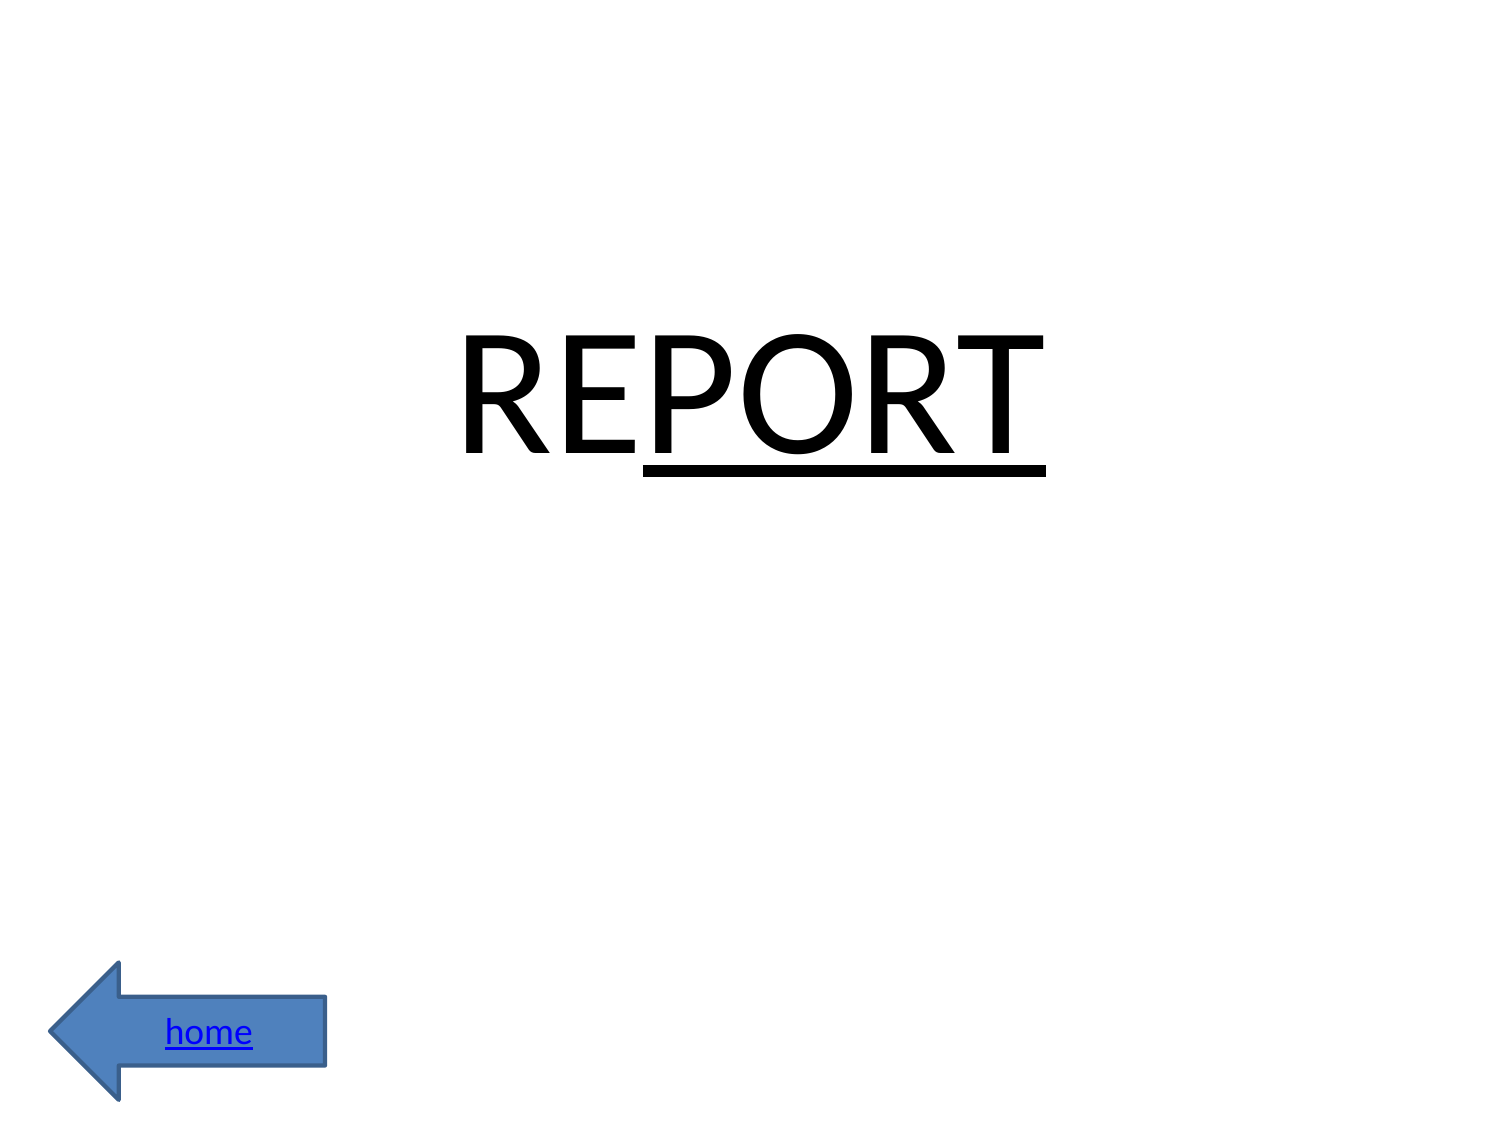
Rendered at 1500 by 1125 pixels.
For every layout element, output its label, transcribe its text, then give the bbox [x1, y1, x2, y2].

text_box home [150, 999, 325, 1060]
list REPORT [75, 262, 1425, 1005]
text_box [47, 960, 328, 1102]
